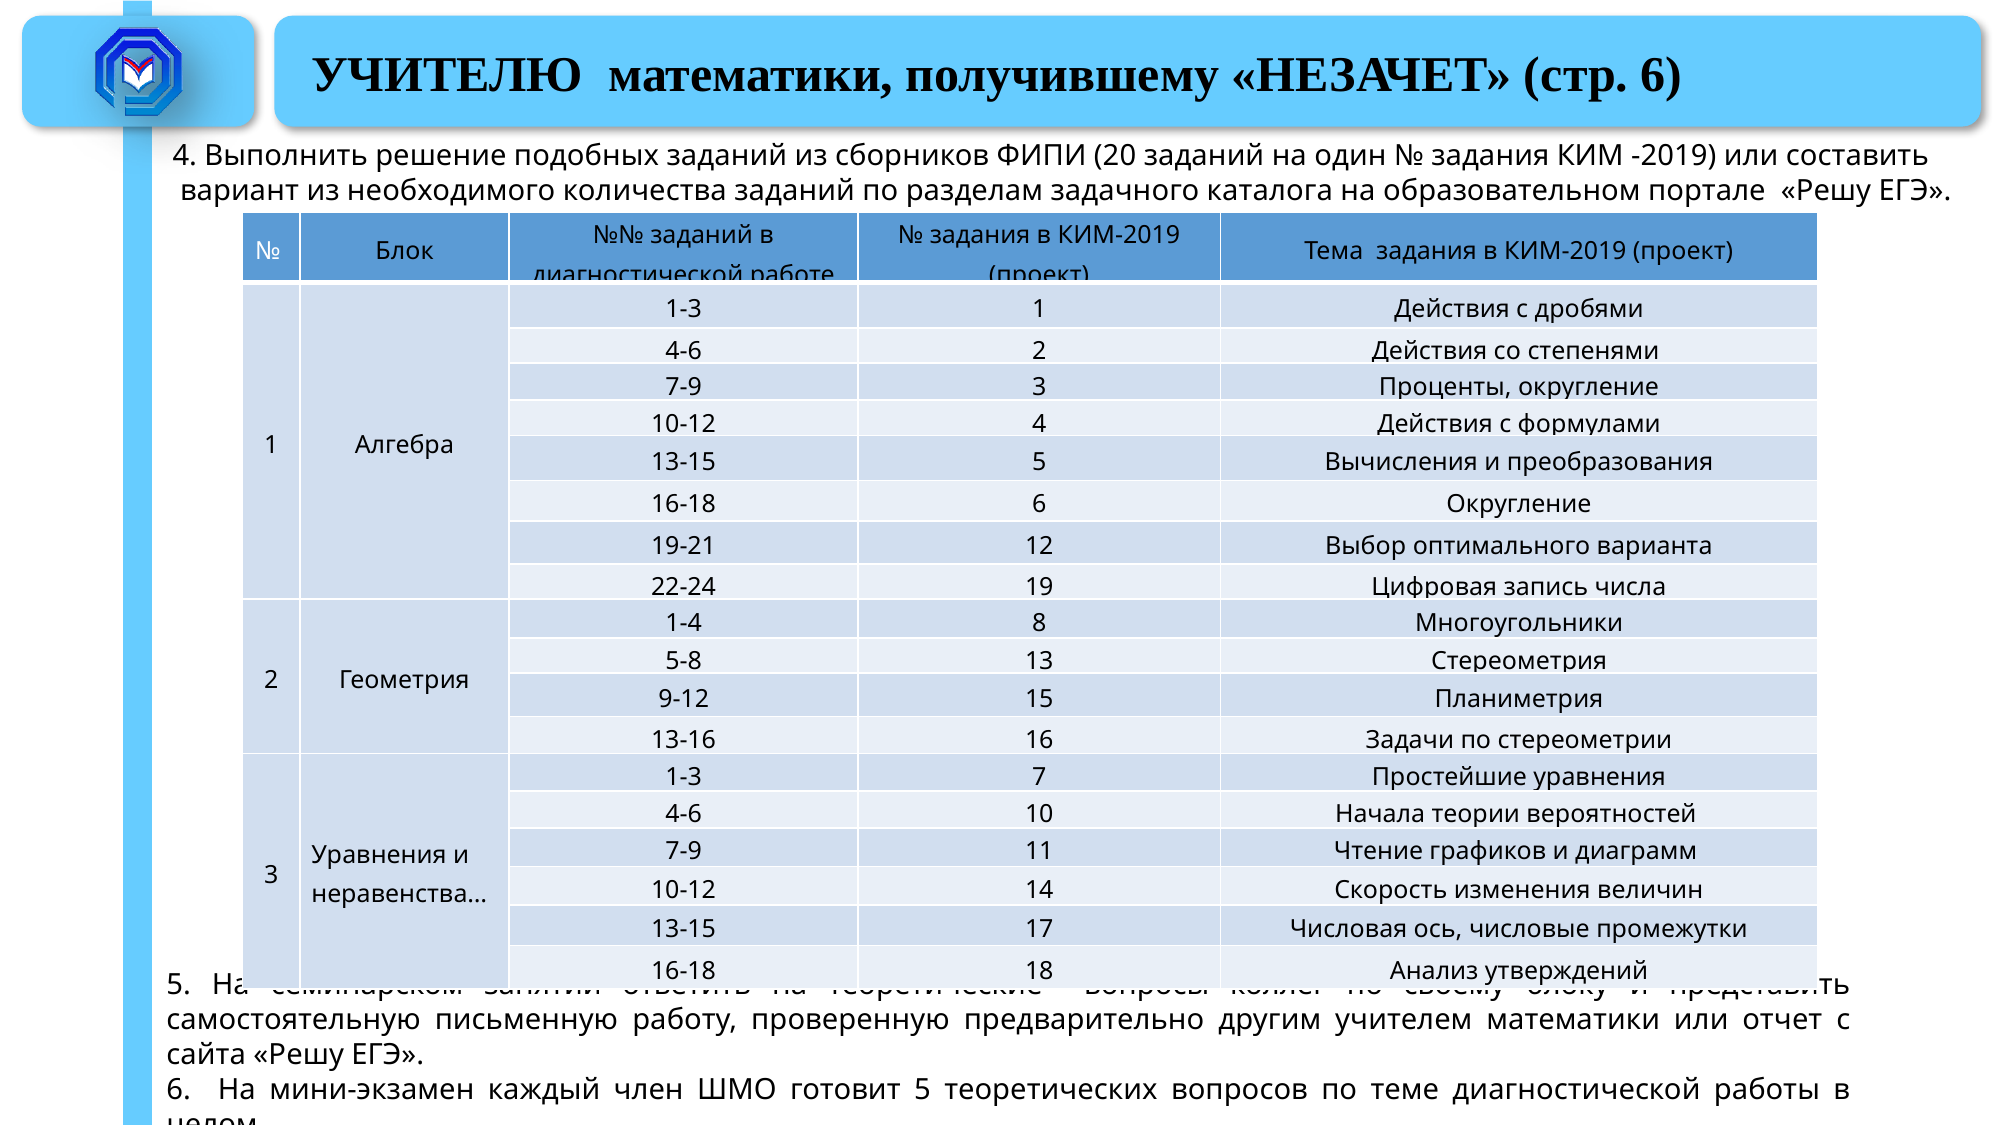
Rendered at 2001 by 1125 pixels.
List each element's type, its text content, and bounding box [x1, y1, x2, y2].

table_cell Числовая ось, числовые промежутки [1221, 906, 1817, 945]
table_cell 13-15 [510, 906, 857, 945]
table_cell 1-3 [510, 285, 857, 327]
table_cell Алгебра [301, 285, 508, 598]
table_cell Действия с формулами [1221, 401, 1817, 435]
table_cell 13 [859, 639, 1220, 672]
table_cell Стереометрия [1221, 639, 1817, 672]
table_cell 19 [859, 565, 1220, 598]
table_cell 6 [859, 481, 1220, 520]
table_cell Скорость изменения величин [1221, 867, 1817, 904]
table_cell Действия с дробями [1221, 285, 1817, 327]
table_header Блок [301, 213, 508, 280]
text_box 5. На семинарском занятии ответить на теоретические вопросы коллег по своему блоку и представить самостоятельную письменную работу, проверенную предварительно другим учителем математики или отчет с сайта «Решу ЕГЭ». 6. На мини-экзамен каждый член ШМО готовит 5 теоретических вопросов по теме диагностической работы в целом. [151, 958, 1867, 1125]
table_cell 3 [859, 364, 1220, 399]
table_cell 4-6 [510, 792, 857, 827]
table_cell Задачи по стереометрии [1221, 717, 1817, 753]
table_cell 4 [859, 401, 1220, 435]
table_cell Планиметрия [1221, 674, 1817, 716]
table_cell 11 [859, 829, 1220, 866]
table_cell 7 [859, 754, 1220, 790]
table_cell Округление [1221, 481, 1817, 520]
table_cell 1-3 [510, 754, 857, 790]
table_cell 16-18 [510, 946, 857, 988]
table_cell Чтение графиков и диаграмм [1221, 829, 1817, 866]
table_cell Уравнения и неравенства… [301, 754, 508, 988]
table_header №№ заданий в диагностической работе [510, 213, 857, 280]
picture [91, 23, 186, 119]
table_cell 12 [859, 522, 1220, 563]
table_cell 19-21 [510, 522, 857, 563]
table_cell 1 [859, 285, 1220, 327]
table_cell 15 [859, 674, 1220, 716]
table_cell Простейшие уравнения [1221, 754, 1817, 790]
table_cell Вычисления и преобразования [1221, 436, 1817, 480]
table_cell 1 [243, 285, 299, 598]
table_cell 18 [859, 946, 1220, 988]
table_cell Геометрия [301, 600, 508, 753]
table_header № [243, 213, 299, 280]
table_cell 5-8 [510, 639, 857, 672]
table_cell 16-18 [510, 481, 857, 520]
table_header № задания в КИМ-2019 (проект) [859, 213, 1220, 280]
table_cell 16 [859, 717, 1220, 753]
table_cell 7-9 [510, 829, 857, 866]
table_cell Анализ утверждений [1221, 946, 1817, 988]
title УЧИТЕЛЮ математики, получившему «НЕЗАЧЕТ» (стр. 6) [296, 0, 1961, 128]
table_cell 8 [859, 600, 1220, 637]
table_cell 10 [859, 792, 1220, 827]
table_header Тема задания в КИМ-2019 (проект) [1221, 213, 1817, 280]
table_cell 3 [243, 754, 299, 988]
table_cell 14 [859, 867, 1220, 904]
table_cell 17 [859, 906, 1220, 945]
table_cell Выбор оптимального варианта [1221, 522, 1817, 563]
list 4. Выполнить решение подобных заданий из сборников ФИПИ (20 заданий на один № задания КИМ -2019) или составить вариант из необходимого количества заданий по разделам задачного каталога на образовательном портале «Решу ЕГЭ». [157, 128, 1982, 1125]
table_cell 9-12 [510, 674, 857, 716]
table_cell 13-16 [510, 717, 857, 753]
table_cell Многоугольники [1221, 600, 1817, 637]
table_cell 7-9 [510, 364, 857, 399]
table_cell 10-12 [510, 867, 857, 904]
table_cell 2 [243, 600, 299, 753]
table_cell 10-12 [510, 401, 857, 435]
table_cell 22-24 [510, 565, 857, 598]
table_cell Начала теории вероятностей [1221, 792, 1817, 827]
table_cell Действия со степенями [1221, 329, 1817, 362]
table_cell Проценты, округление [1221, 364, 1817, 399]
table_cell 2 [859, 329, 1220, 362]
table_cell 13-15 [510, 436, 857, 480]
table_cell Цифровая запись числа [1221, 565, 1817, 598]
table_cell 4-6 [510, 329, 857, 362]
table_cell 5 [859, 436, 1220, 480]
table_cell 1-4 [510, 600, 857, 637]
